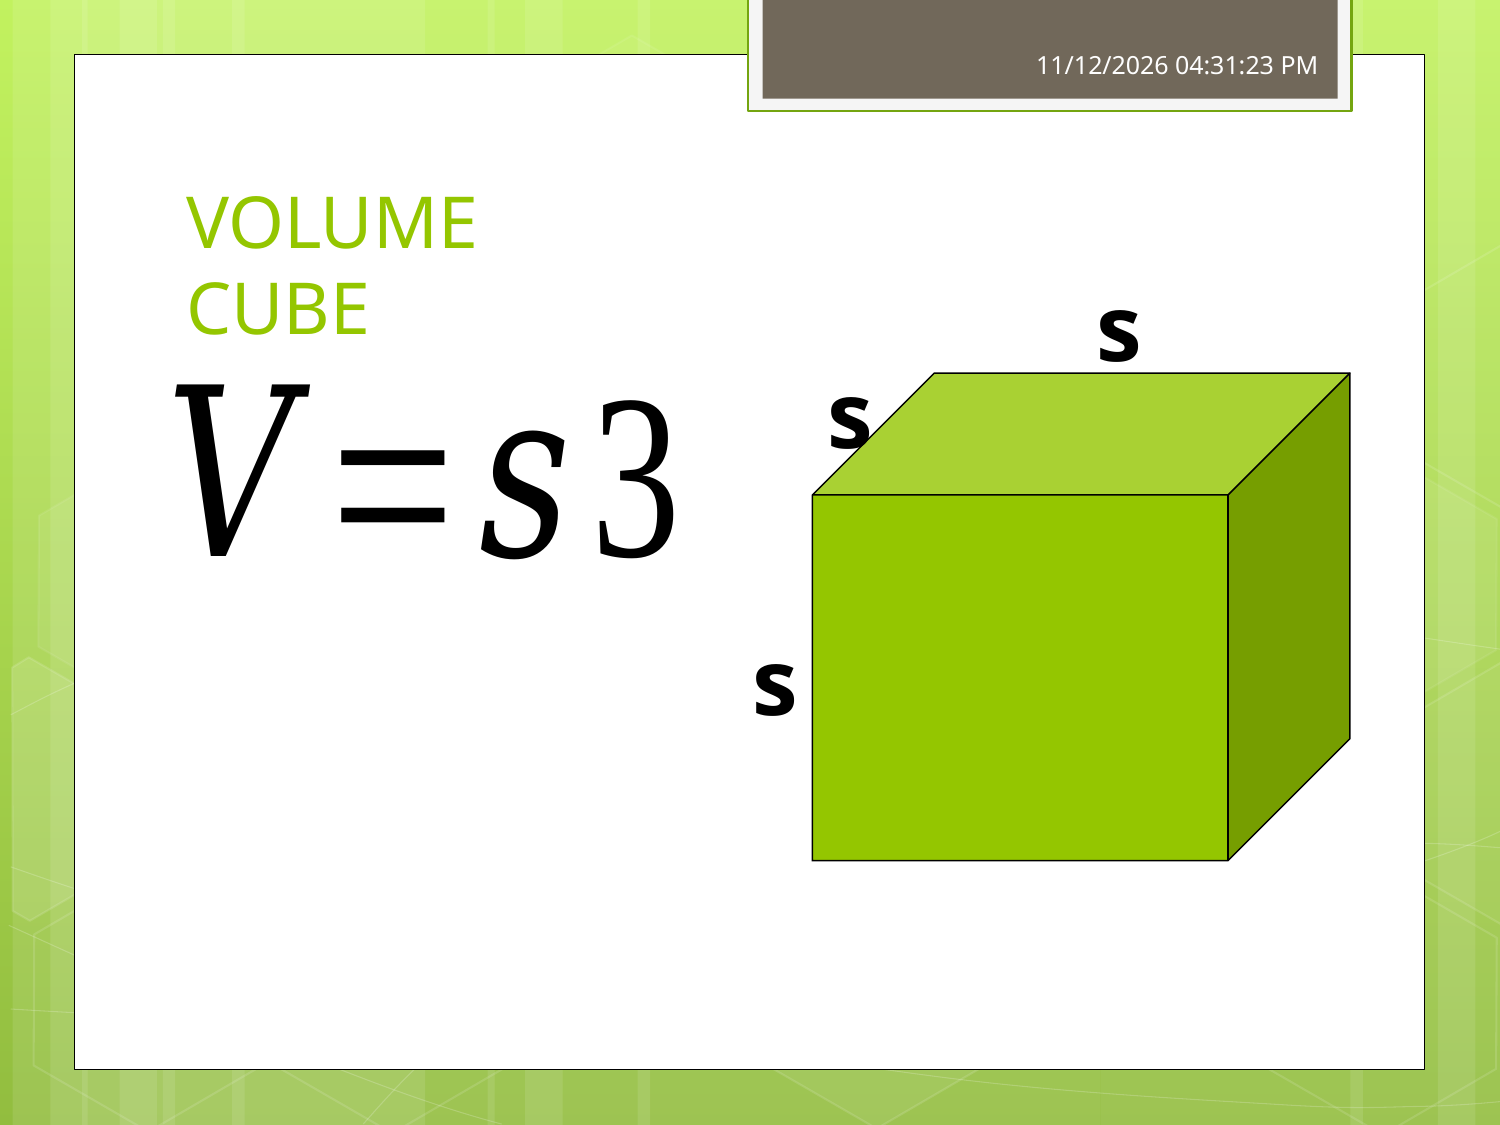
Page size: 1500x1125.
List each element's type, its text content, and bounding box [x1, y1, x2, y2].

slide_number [983, 36, 1334, 97]
text_box s [737, 616, 812, 742]
text_box [812, 373, 1350, 861]
text_box s [812, 349, 963, 475]
title VOLUME CUBE [171, 168, 1324, 357]
text_box s [1081, 262, 1232, 388]
